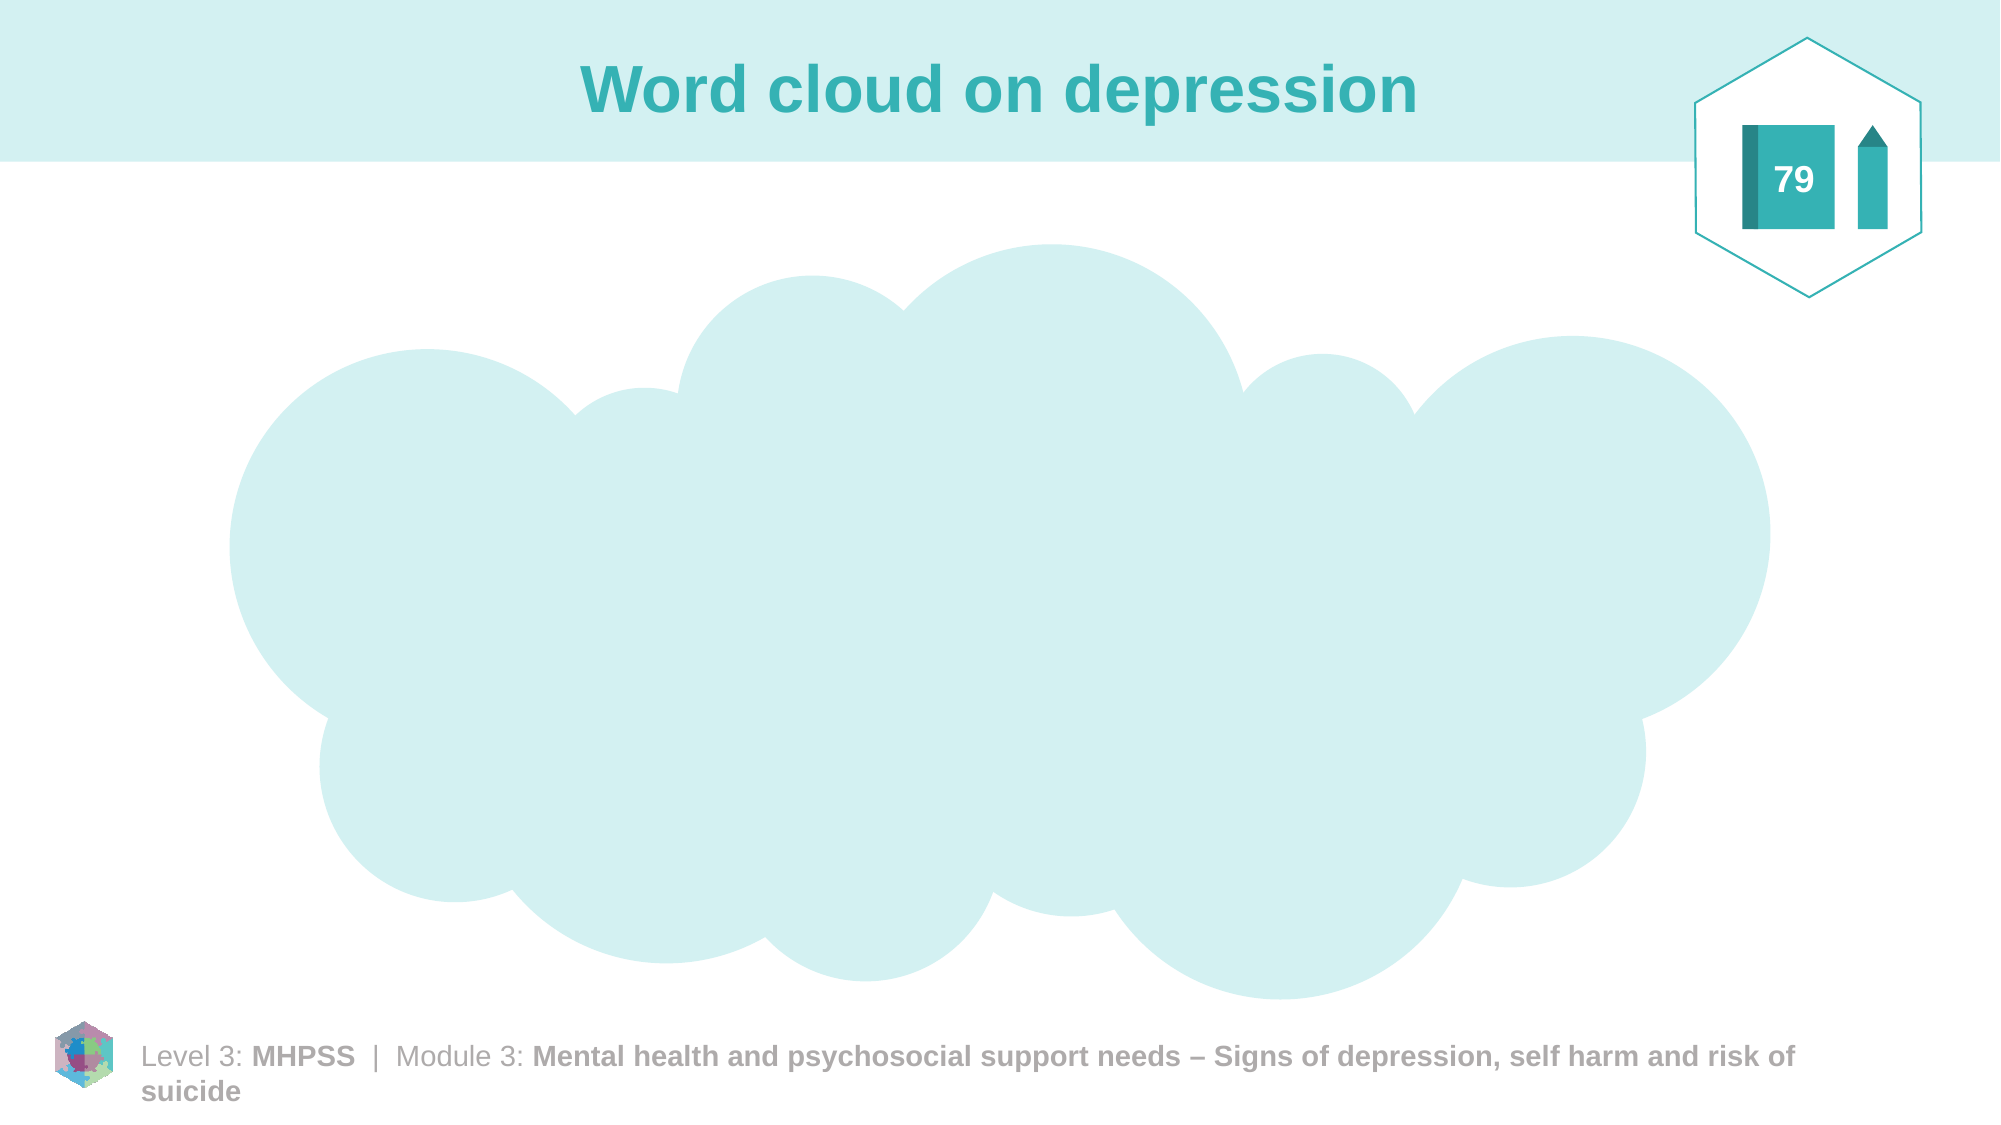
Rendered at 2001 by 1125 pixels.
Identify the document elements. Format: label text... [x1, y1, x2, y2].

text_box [1639, 5, 1978, 330]
title Word cloud on depression [137, 19, 1634, 163]
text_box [229, 243, 1771, 1000]
picture [55, 1021, 113, 1088]
